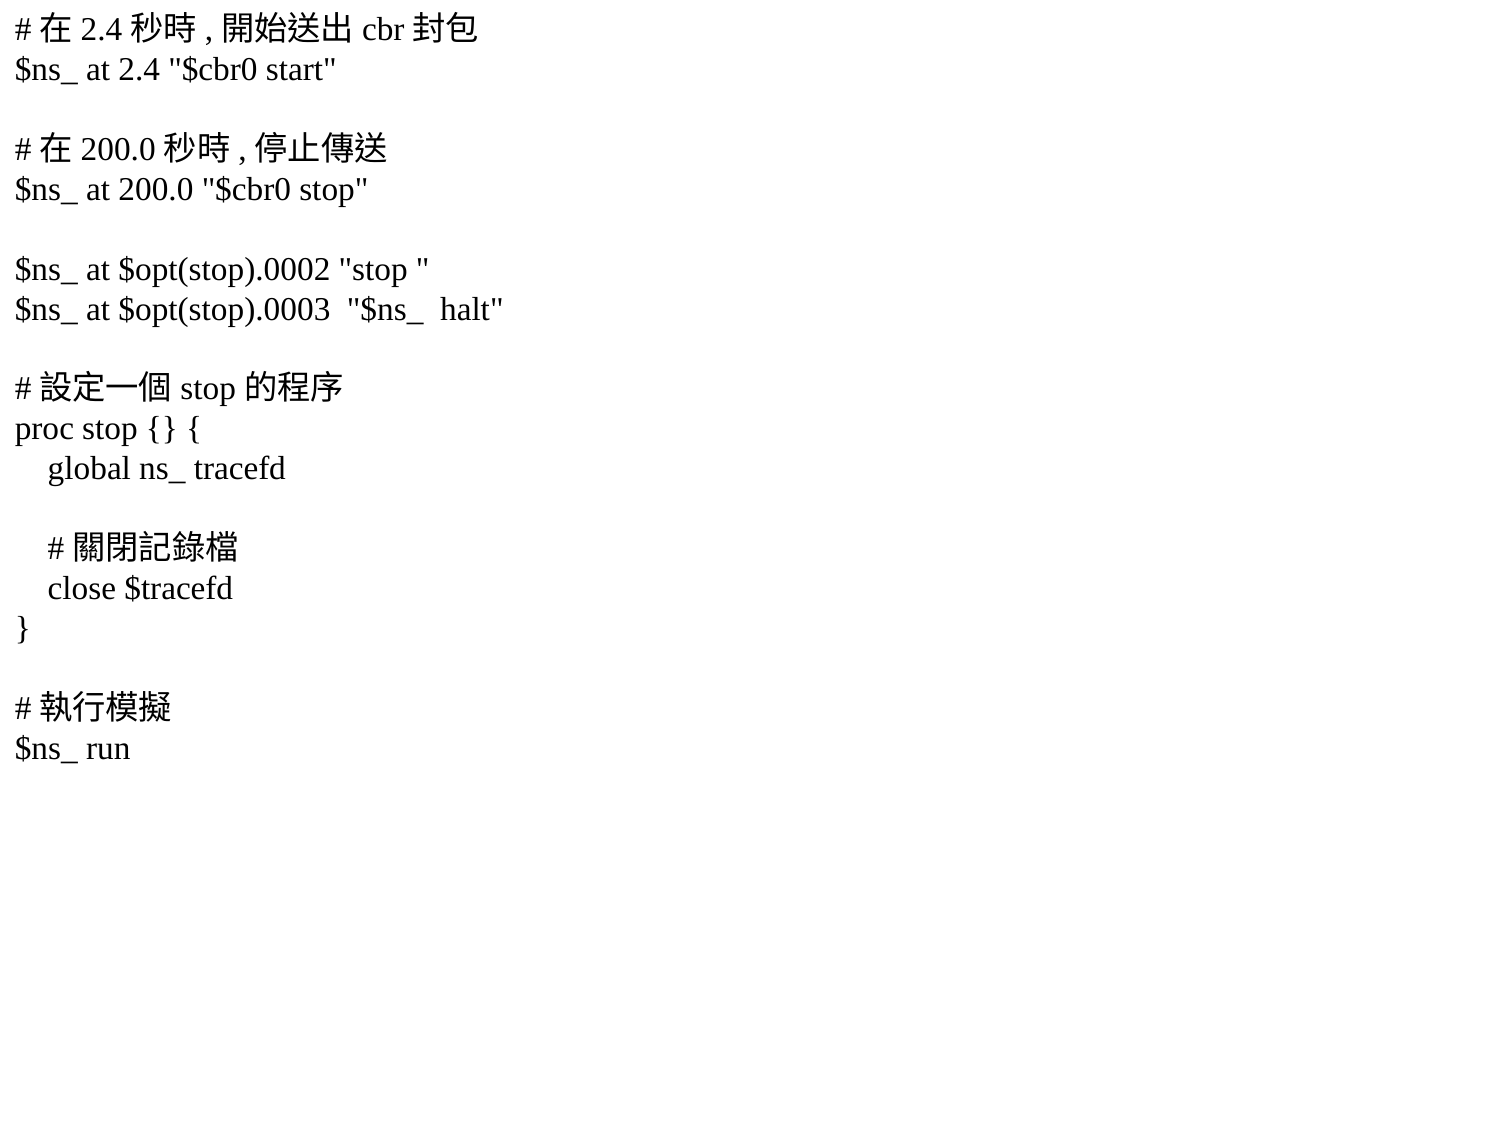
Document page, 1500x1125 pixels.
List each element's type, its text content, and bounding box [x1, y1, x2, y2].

text_box #在2.4秒時,開始送出cbr封包 $ns_ at 2.4 "$cbr0 start" #在200.0秒時,停止傳送 $ns_ at 200.0 "$cbr0 stop" $ns_ at $opt(stop).0002 "stop " $ns_ at $opt(stop).0003 "$ns_ halt" #設定一個stop的程序 proc stop {} { global ns_ tracefd #關閉記錄檔 close $tracefd } #執行模擬 $ns_ run [0, 0, 750, 774]
